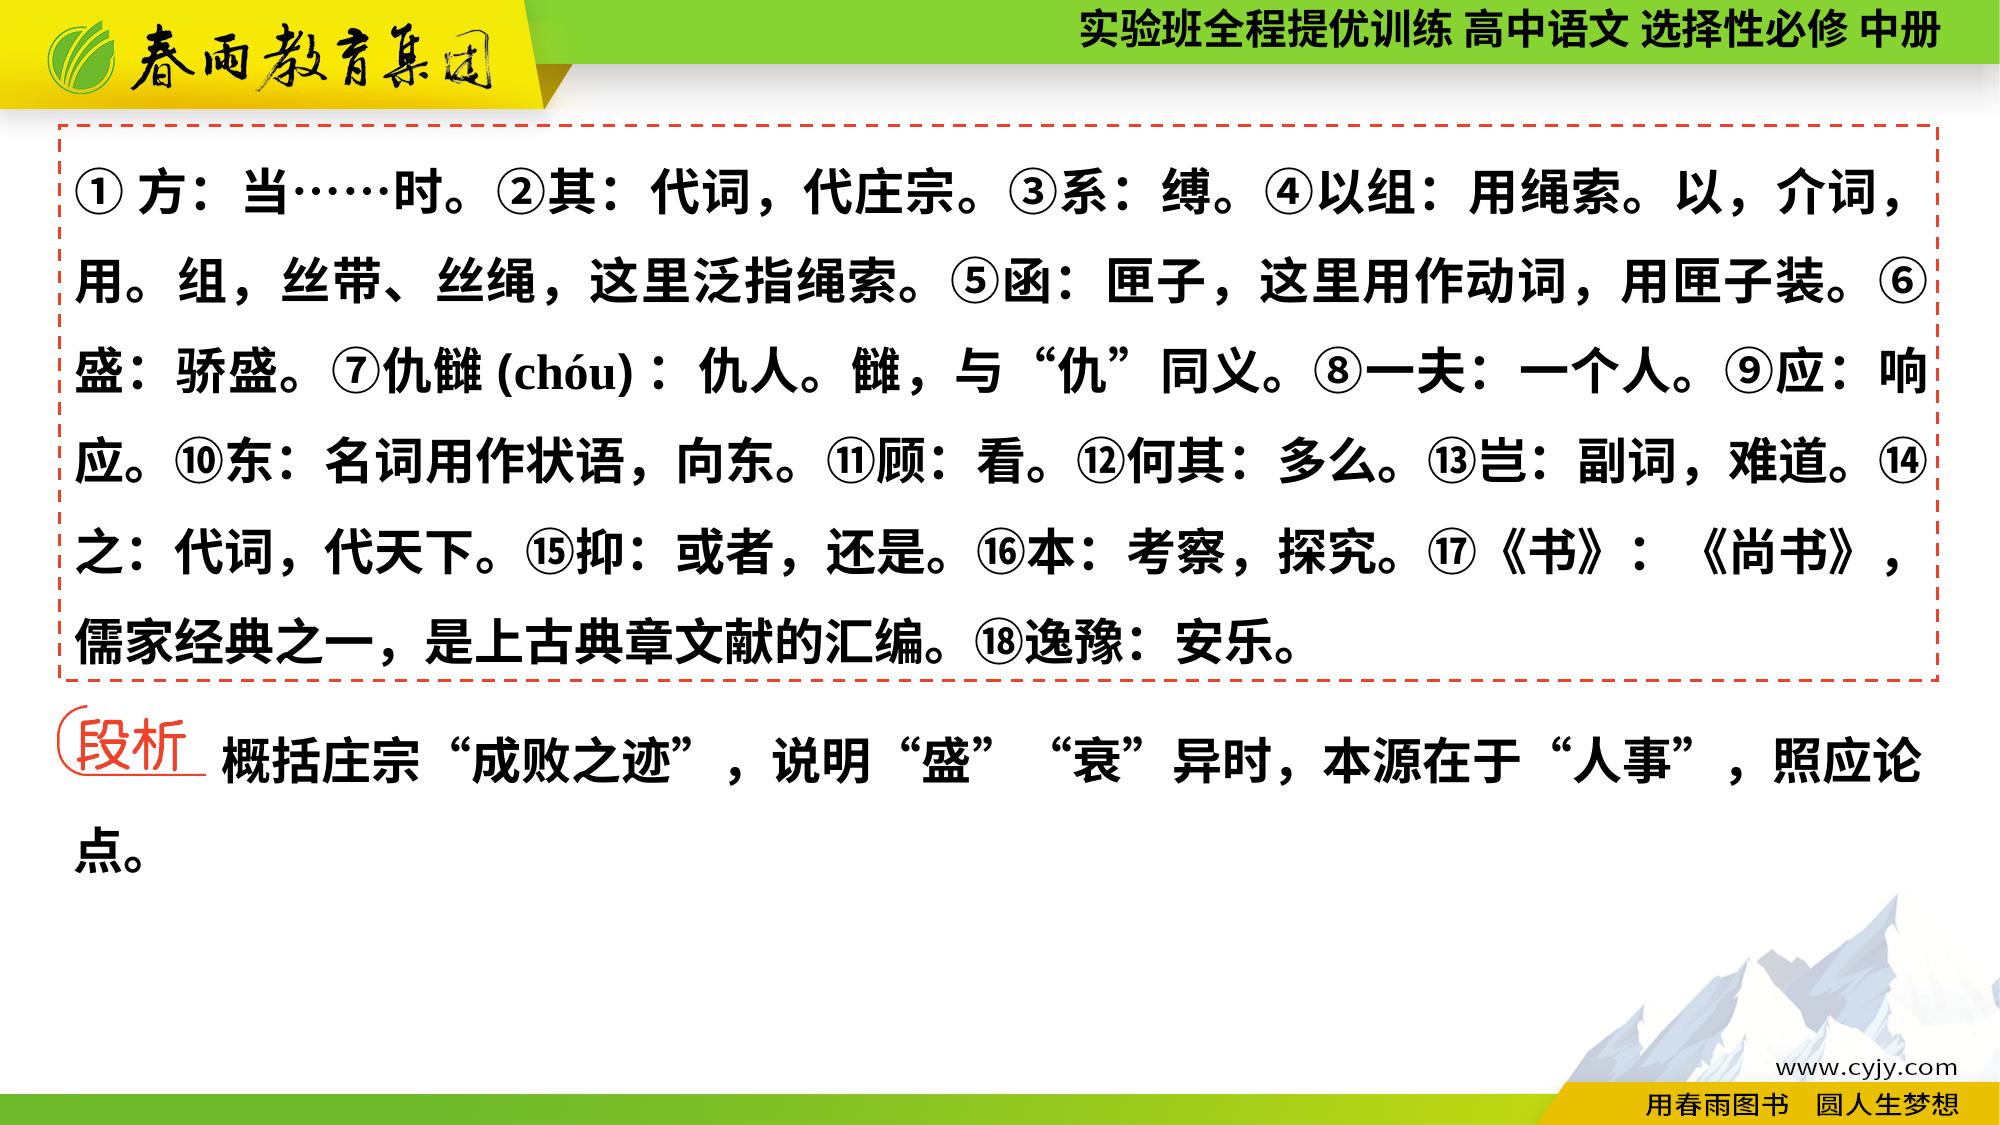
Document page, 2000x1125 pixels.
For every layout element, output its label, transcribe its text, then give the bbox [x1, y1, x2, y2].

picture [0, 0, 2000, 1125]
text_box [59, 125, 1938, 681]
list ①方：当……时。②其：代词，代庄宗。③系：缚。④以组：用绳索。以，介词，用。组，丝带、丝绳，这里泛指绳索。⑤函：匣子，这里用作动词，用匣子装。⑥盛：骄盛。⑦仇雠(chóu)：仇人。雠，与“仇”同义。⑧一夫：一个人。⑨应：响应。⑩东：名词用作状语，向东。⑪顾：看。⑫何其：多么。⑬岂：副词，难道。⑭之：代词，代天下。⑮抑：或者，还是。⑯本：考察，探究。⑰《书》：《尚书》，儒家经典之一，是上古典章文献的汇编。⑱逸豫：安乐。 [59, 122, 1944, 683]
text_box 概括庄宗“成败之迹”，说明“盛”“衰”异时，本源在于“人事”，照应论点。 [59, 692, 1938, 888]
